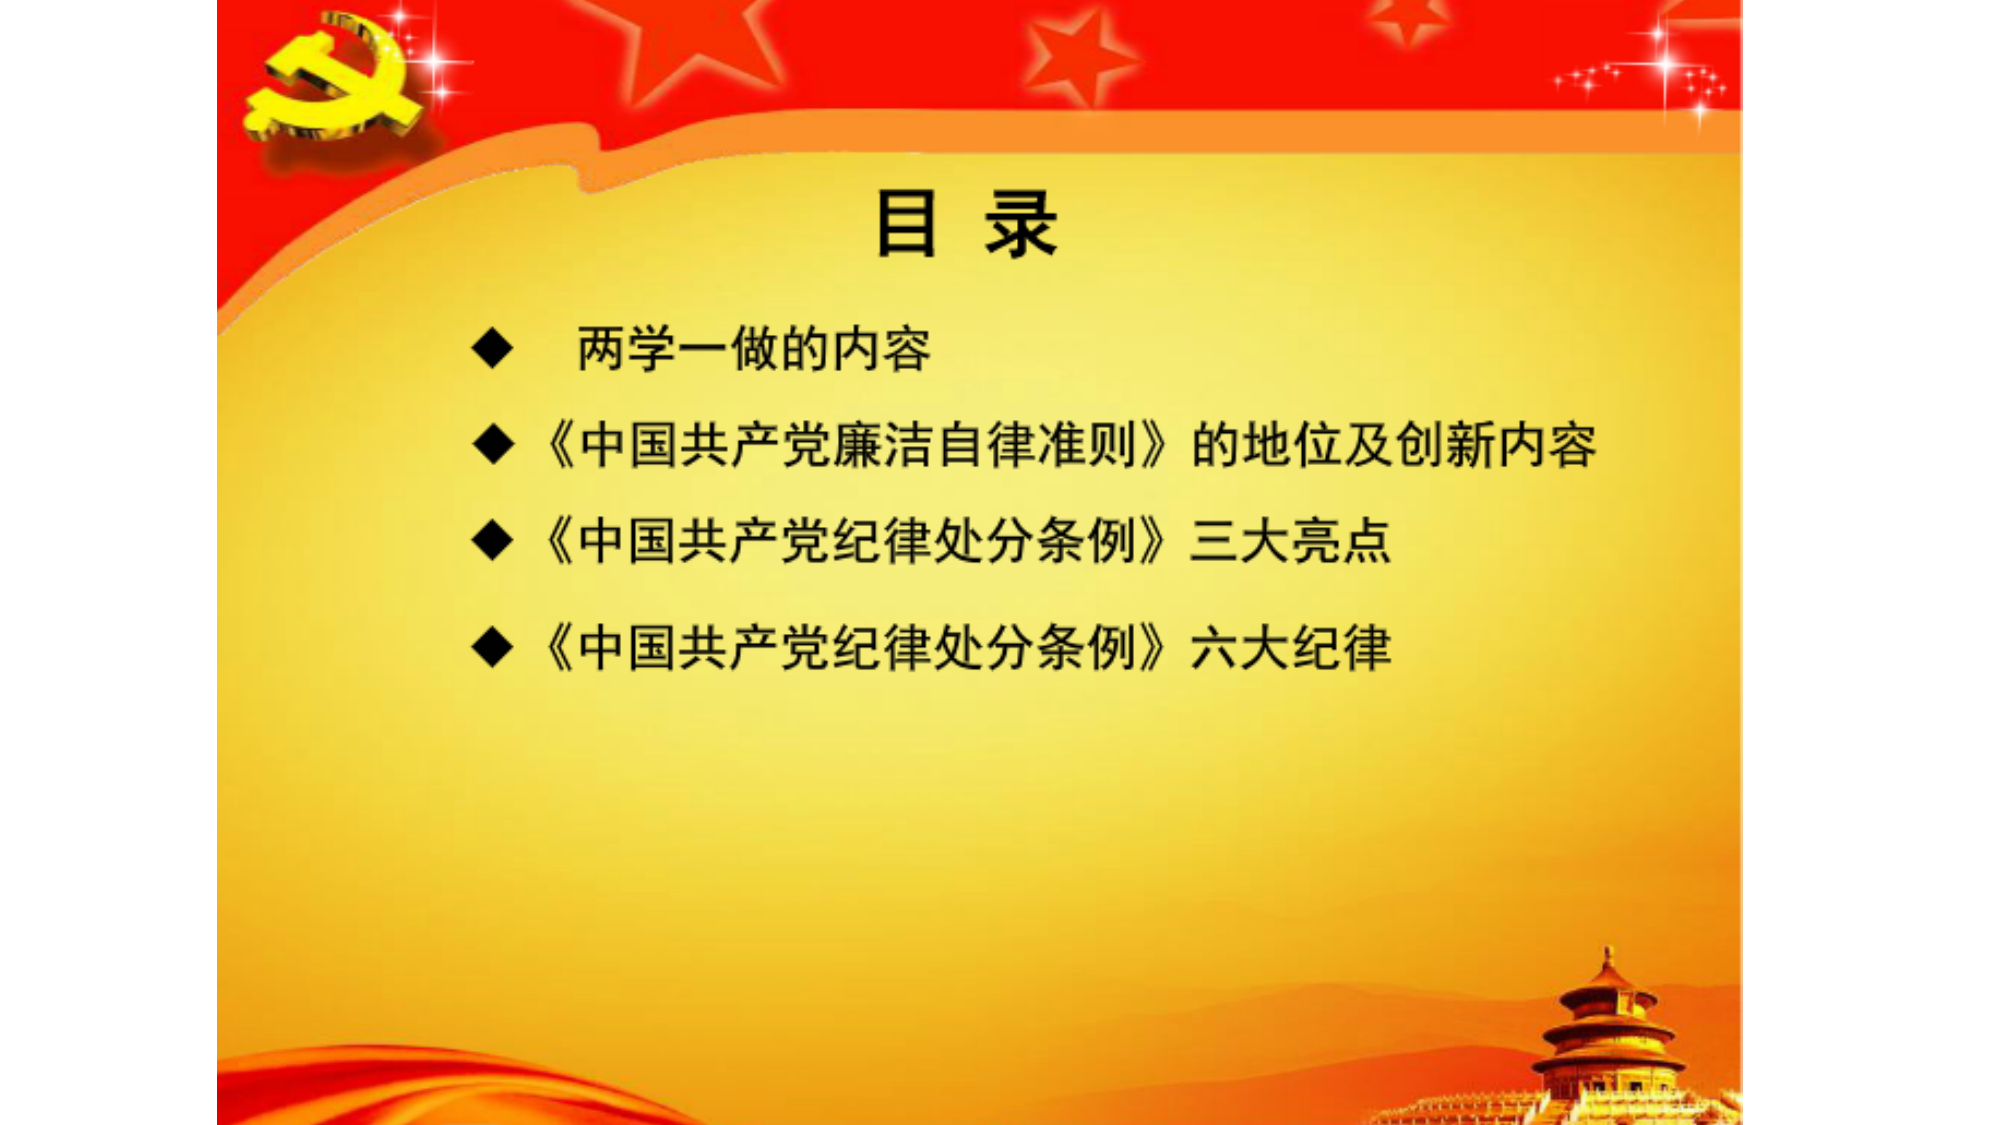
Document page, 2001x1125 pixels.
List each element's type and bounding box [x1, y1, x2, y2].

picture [217, 0, 1743, 1125]
